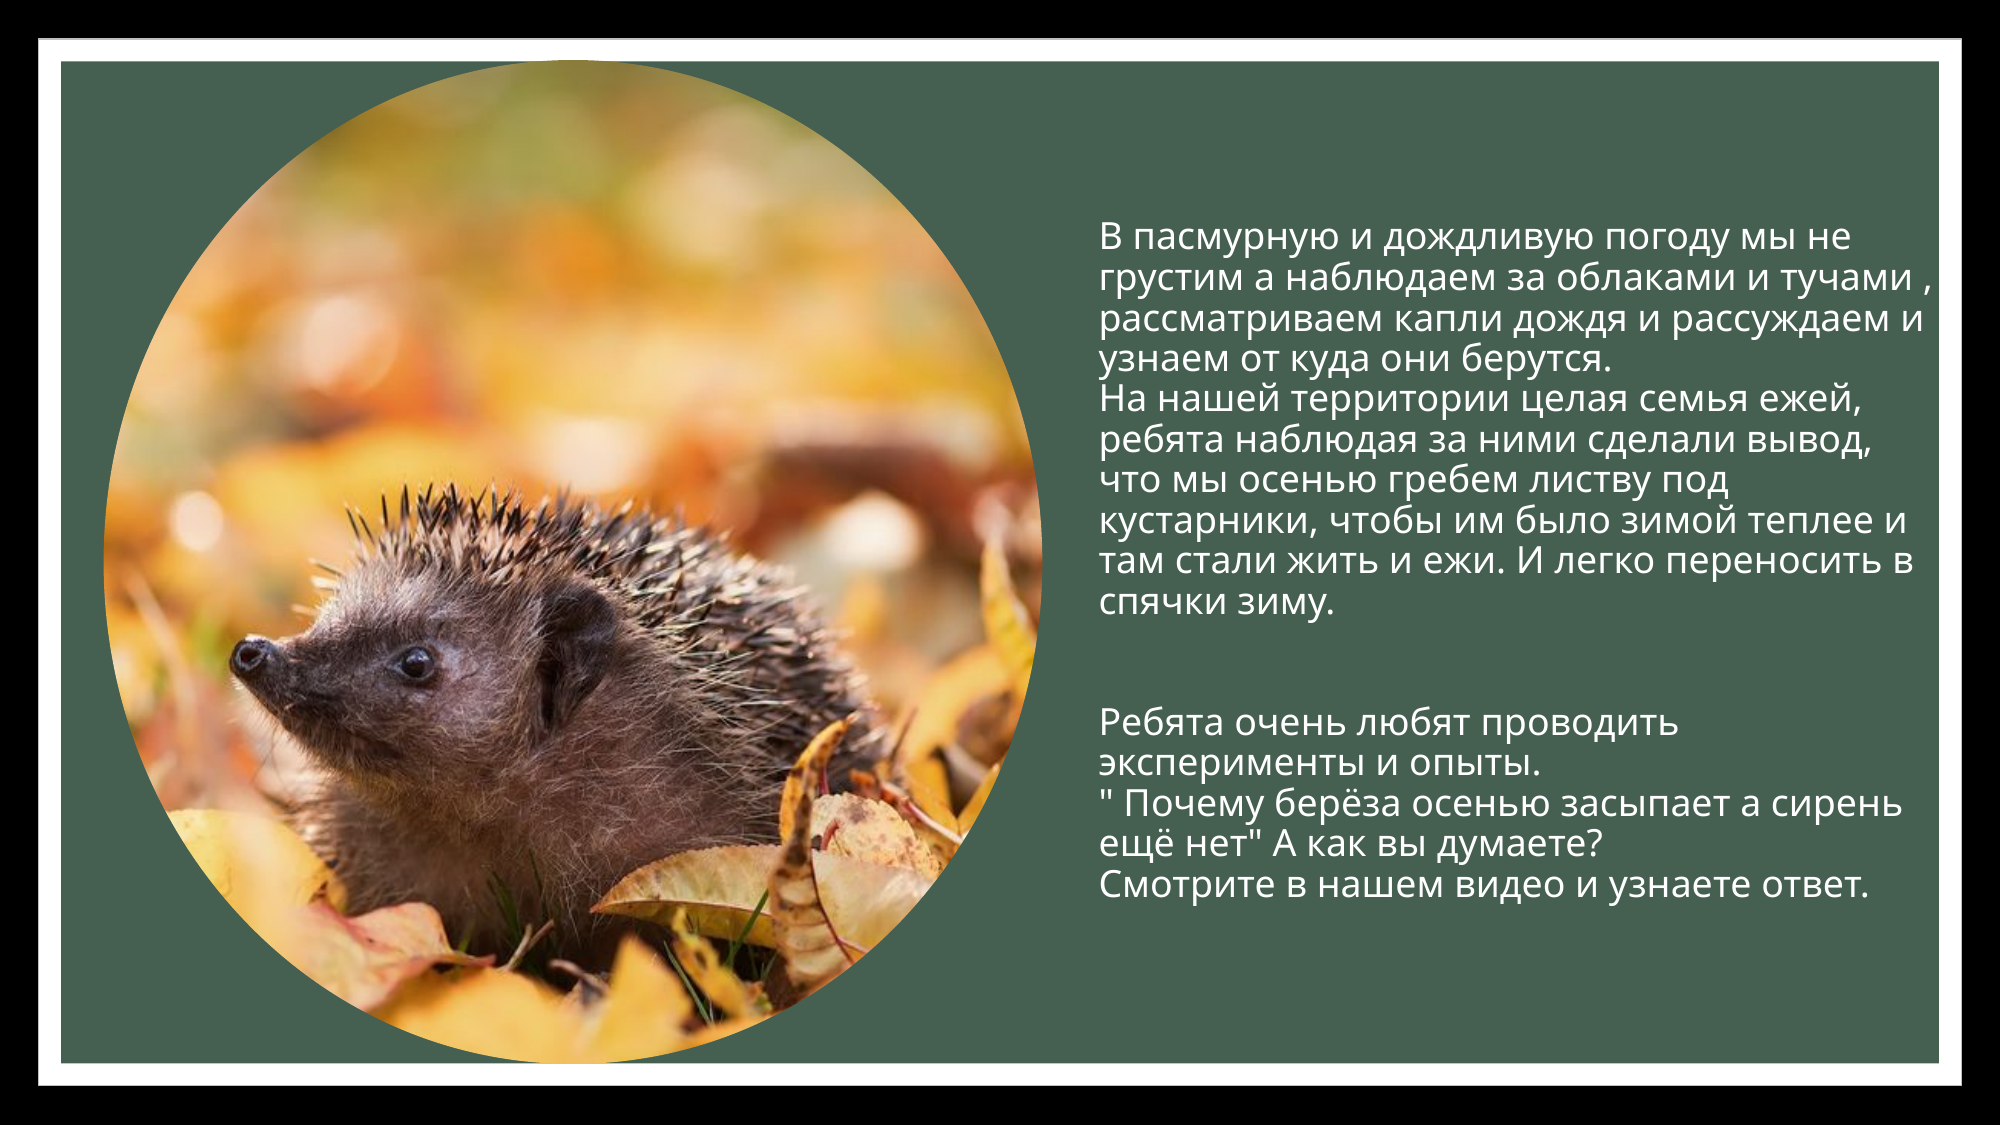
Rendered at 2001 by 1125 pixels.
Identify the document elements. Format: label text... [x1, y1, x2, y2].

title В пасмурную и дождливую погоду мы не грустим а наблюдаем за облаками и тучами , рассматриваем капли дождя и рассуждаем и узнаем от куда они берутся. На нашей территории целая семья ежей, ребята наблюдая за ними сделали вывод, что мы осенью гребем листву под кустарники, чтобы им было зимой теплее и там стали жить и ежи. И легко переносить в спячки зиму. Ребята очень любят проводить эксперименты и опыты. " Почему берёза осенью засыпает а сирень ещё нет" А как вы думаете? Смотрите в нашем видео и узнаете ответ. [1083, 420, 1959, 913]
picture [103, 59, 1043, 1064]
